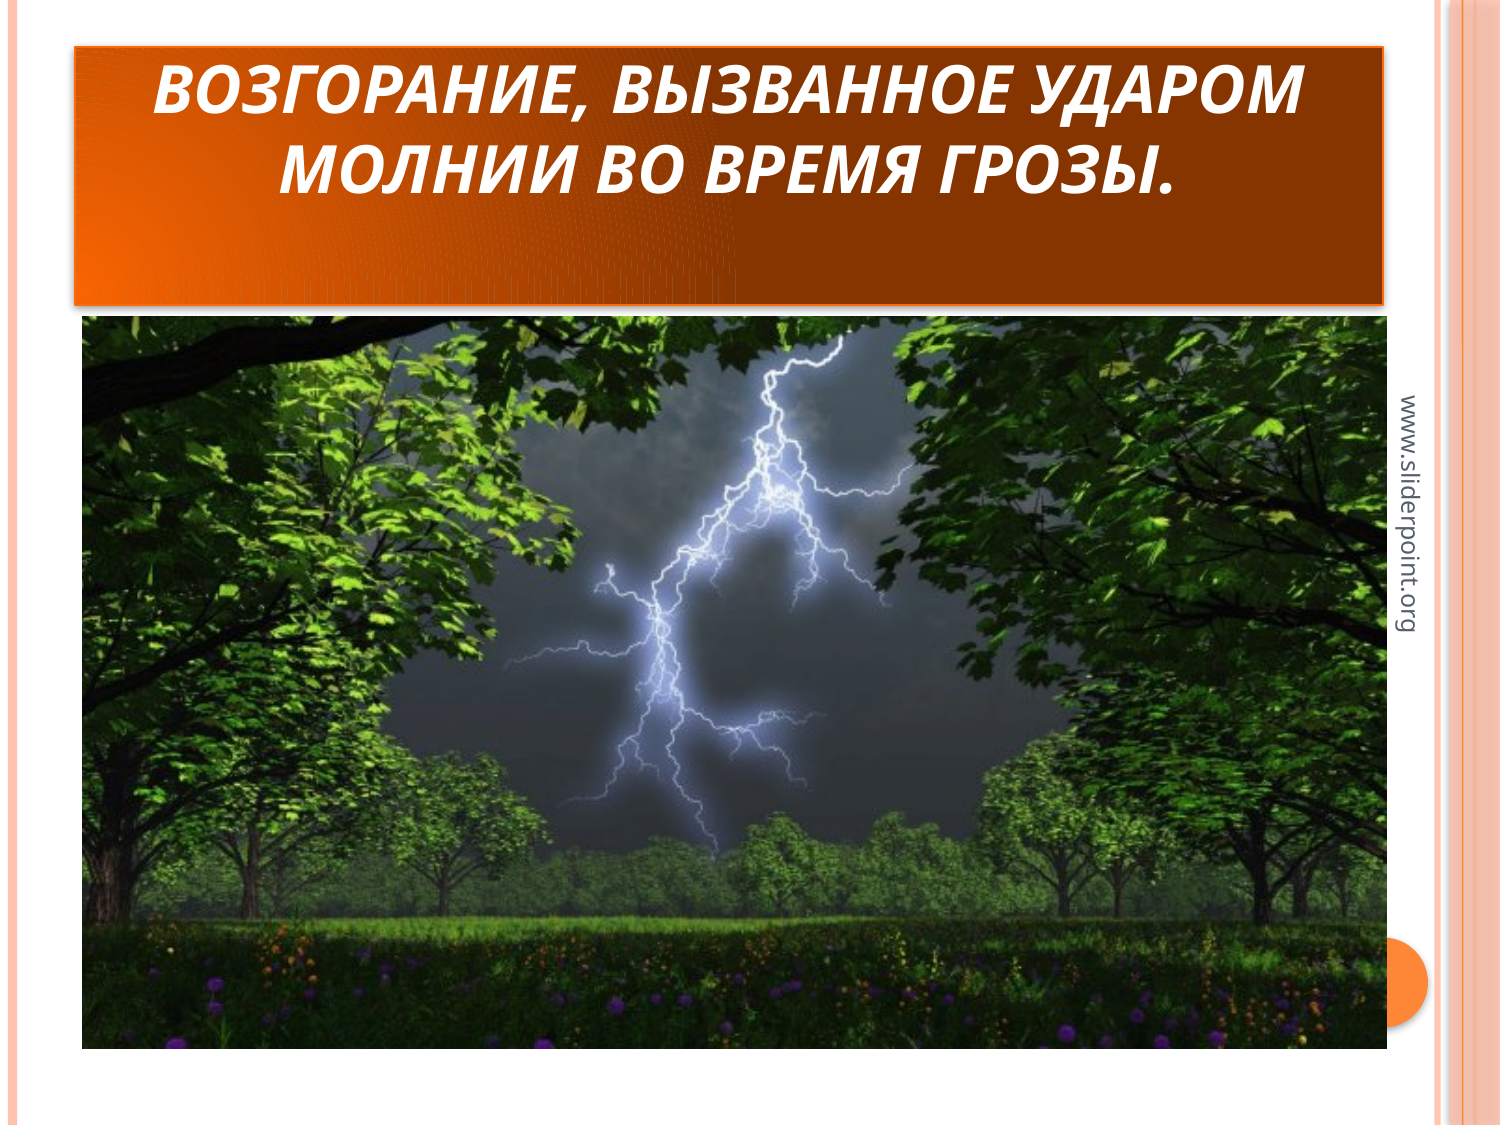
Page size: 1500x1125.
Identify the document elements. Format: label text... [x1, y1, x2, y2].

footer www.sliderpoint.org [1392, 380, 1440, 906]
title Возгорание, вызванное ударом молнии во время грозы. [74, 46, 1384, 306]
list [81, 315, 1387, 1050]
